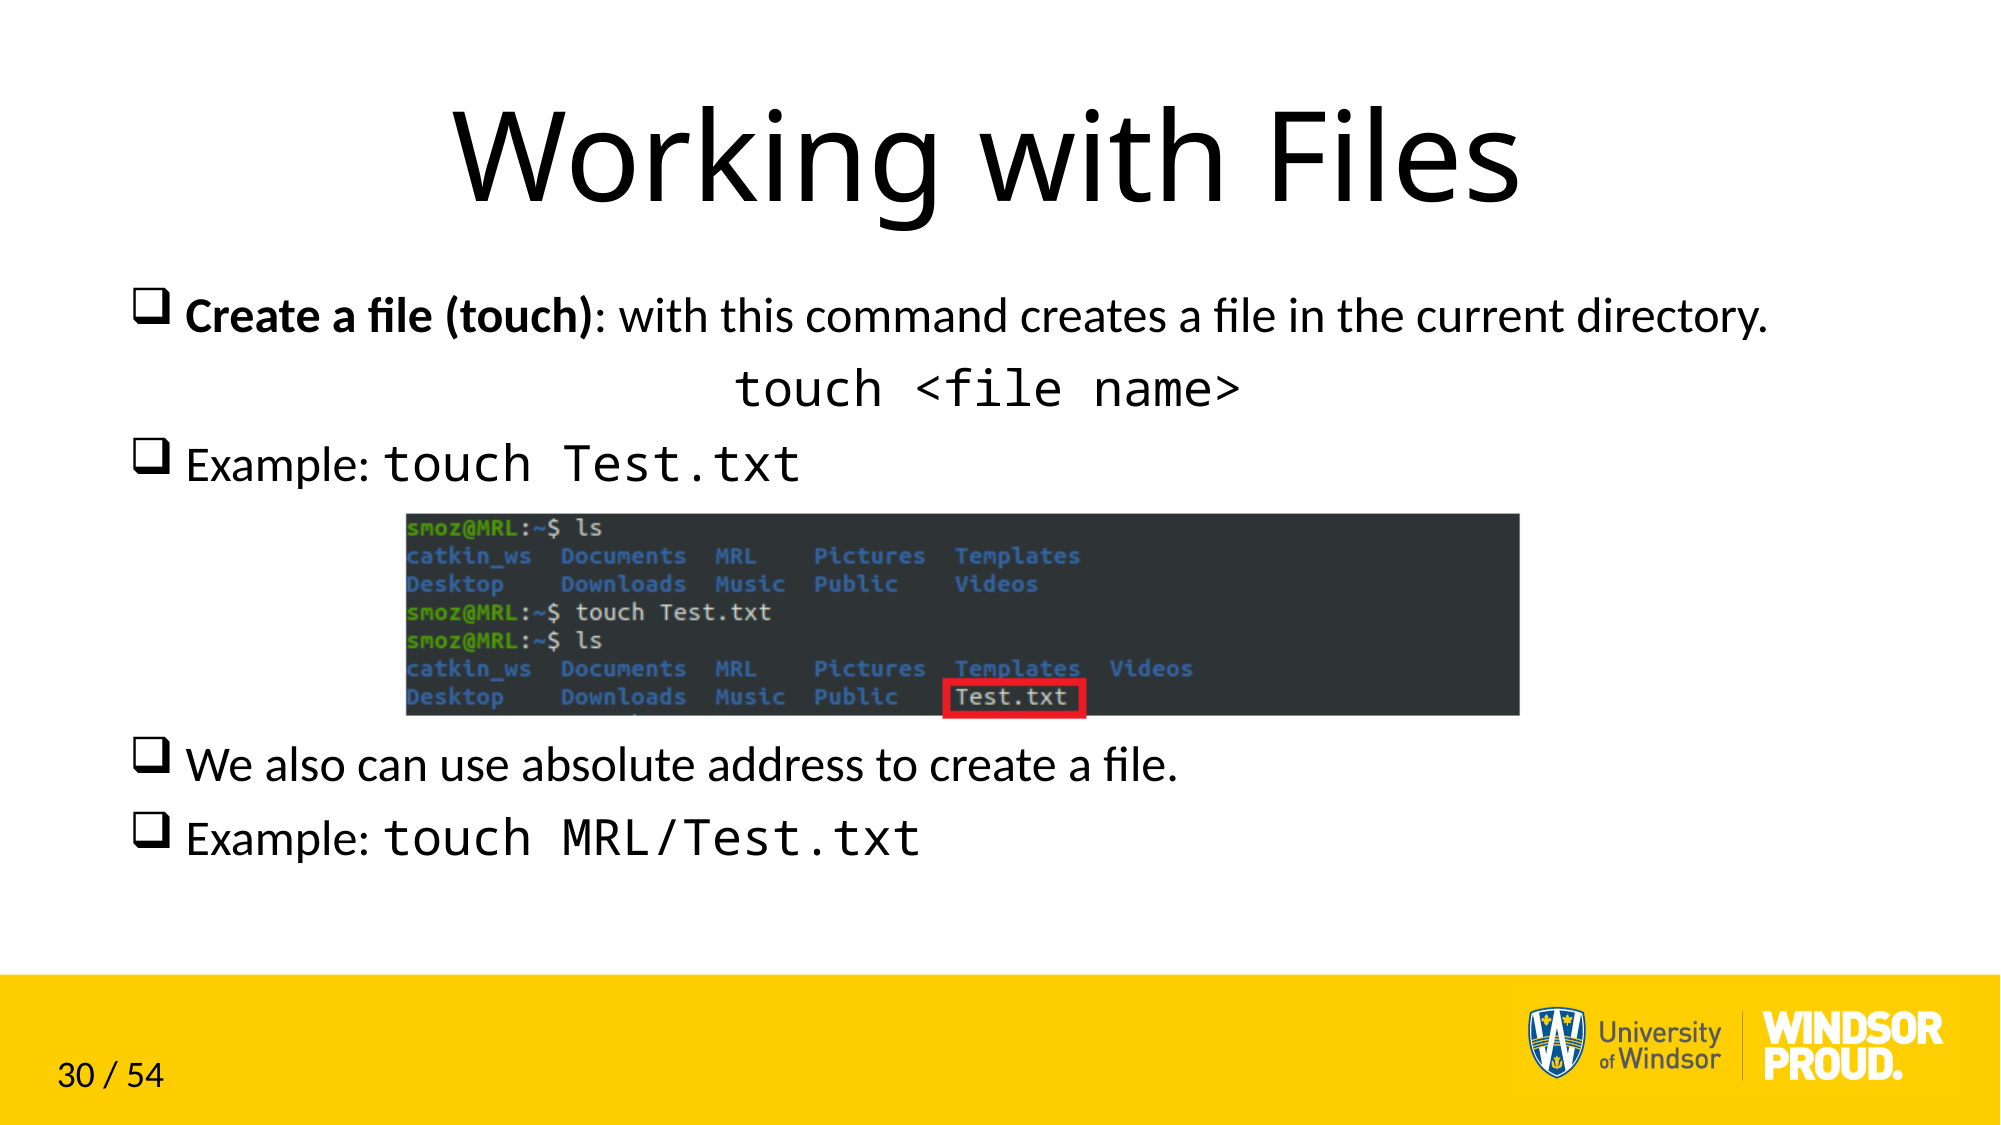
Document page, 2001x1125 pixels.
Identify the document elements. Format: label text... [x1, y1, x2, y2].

picture [0, 0, 2000, 1125]
subtitle Create a file (touch): with this command creates a file in the current directory. touch <file name> Example: touch Test.txt We also can use absolute address to create a file. Example: touch MRL/Test.txt [114, 281, 1893, 930]
slide_number 30 [42, 1042, 525, 1103]
title Working with Files [249, 48, 1726, 237]
